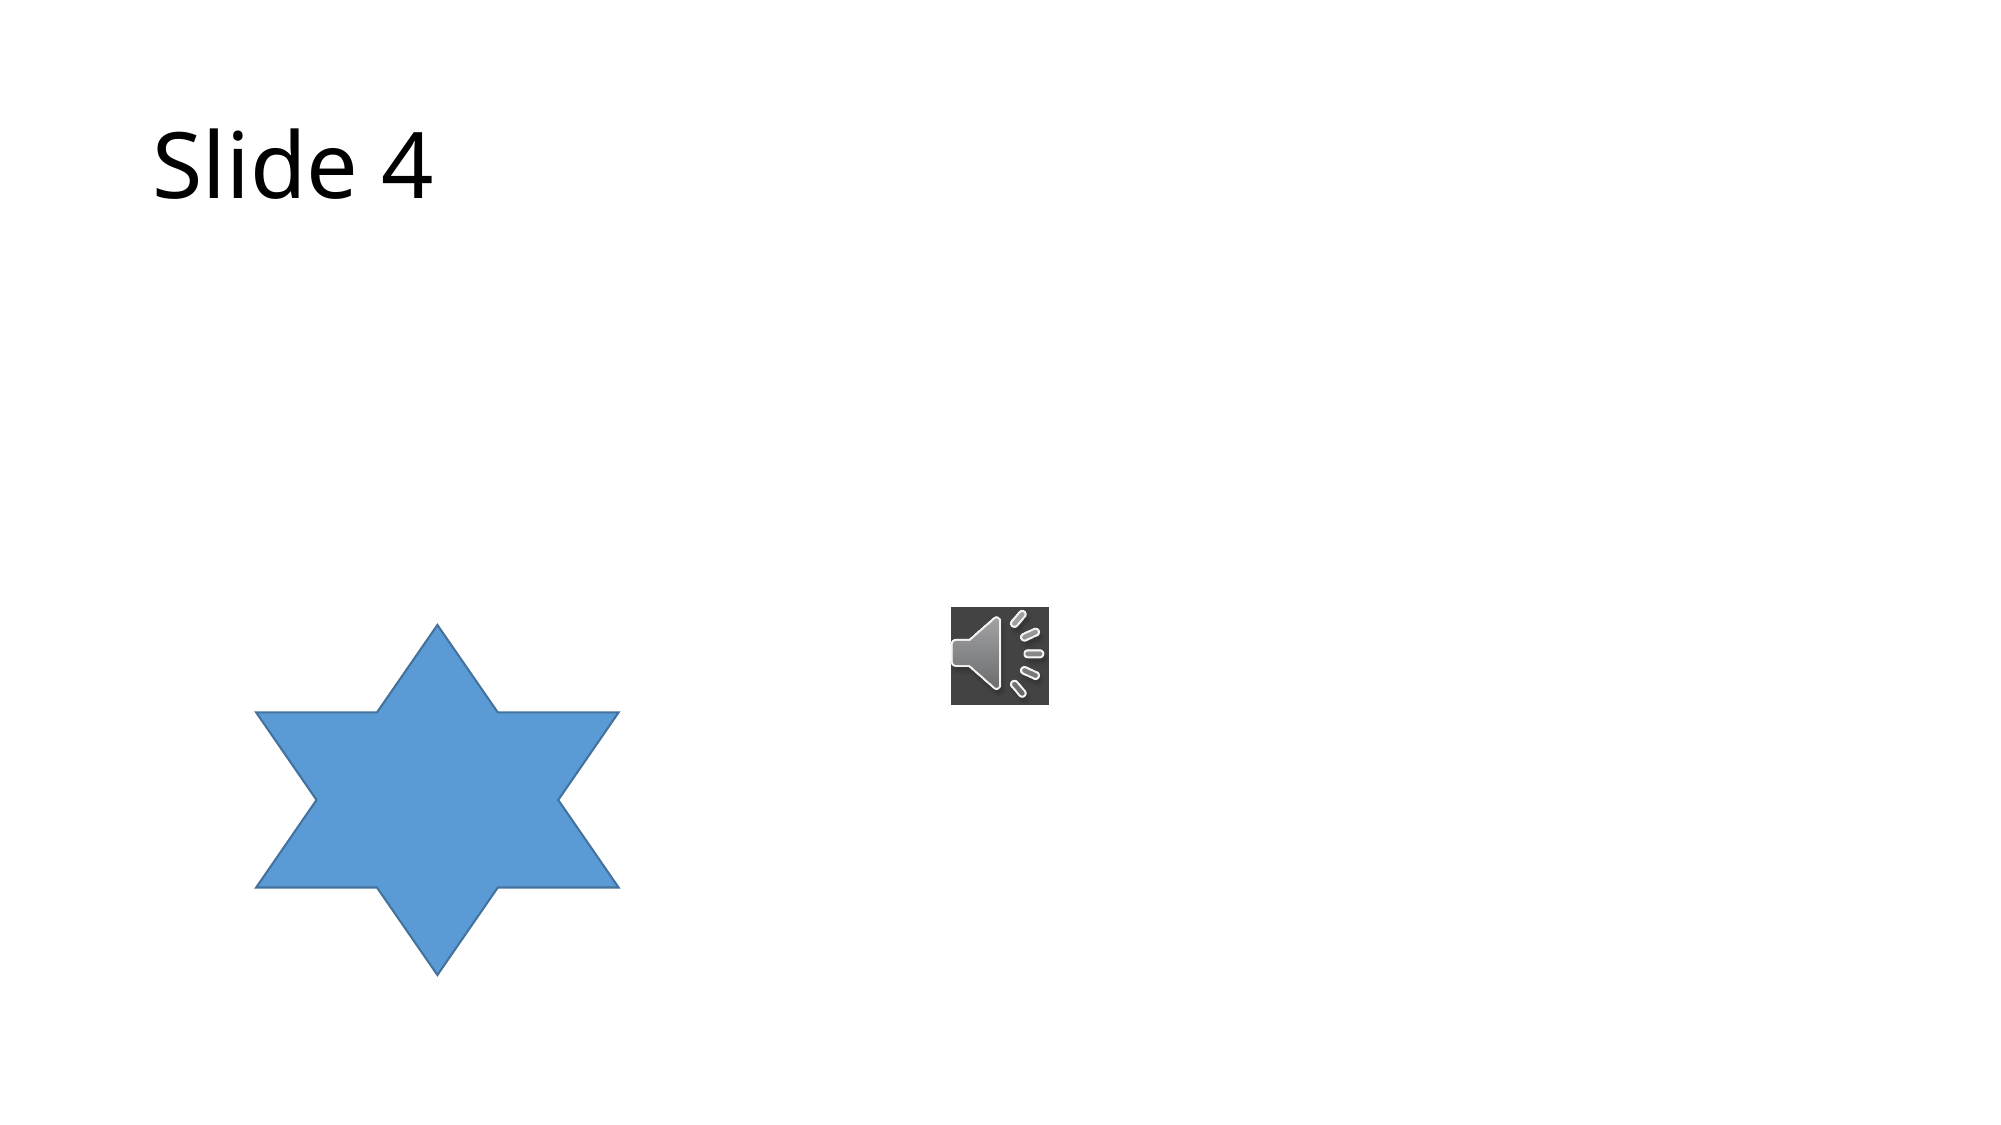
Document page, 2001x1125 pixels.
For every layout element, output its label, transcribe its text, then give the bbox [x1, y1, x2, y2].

title Slide 4 [137, 59, 1863, 278]
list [949, 606, 1050, 707]
text_box [254, 623, 621, 977]
